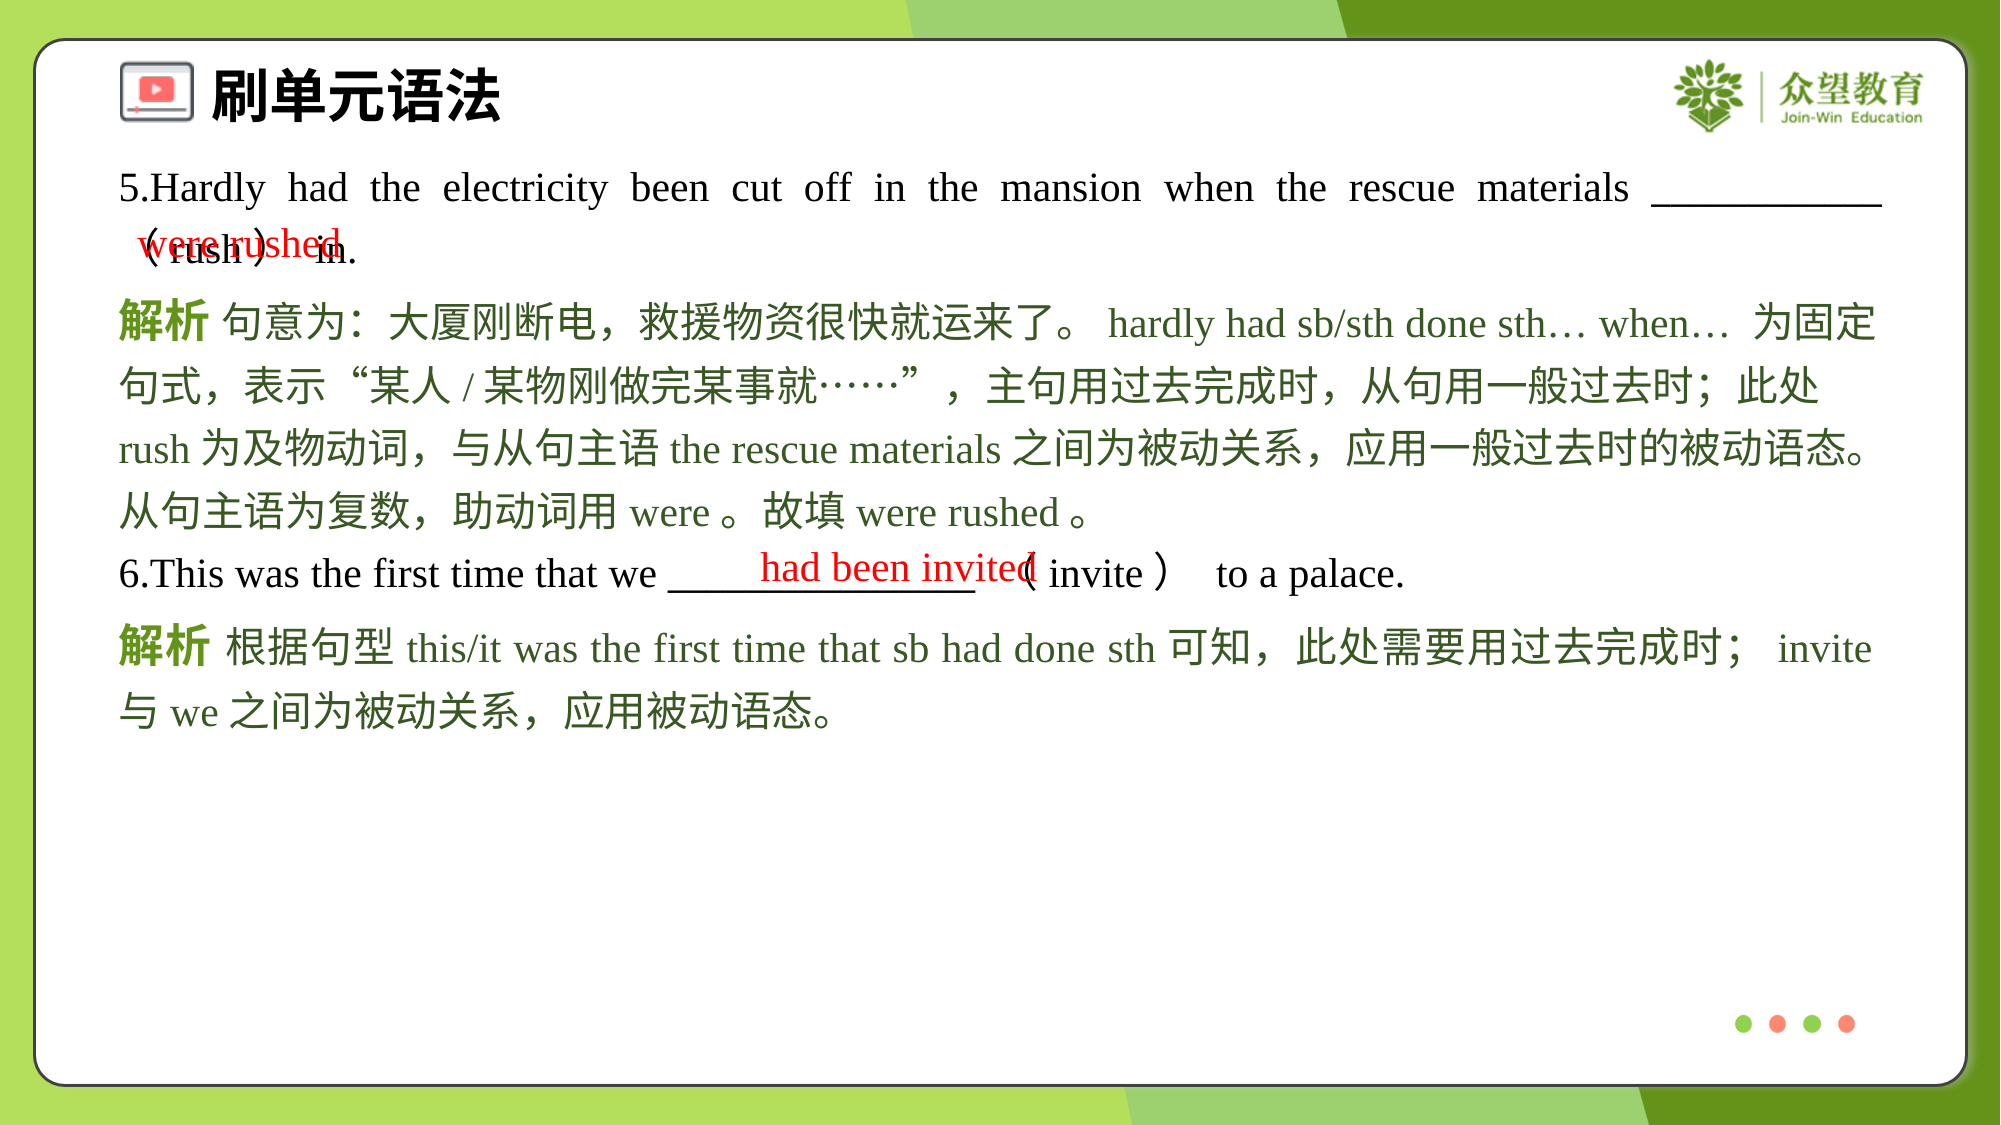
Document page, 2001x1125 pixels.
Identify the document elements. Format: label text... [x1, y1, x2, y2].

text_box had been invited [746, 527, 1052, 585]
picture [0, 0, 2000, 1125]
text_box 5.Hardly had the electricity been cut off in the mansion when the rescue materials ____________ （rush） in. [118, 146, 1883, 267]
text_box 解析 句意为：大厦刚断电，救援物资很快就运来了。hardly had sb/sth done sth… when… 为固定句式，表示“某人/某物刚做完某事就……”，主句用过去完成时，从句用一般过去时；此处rush为及物动词，与从句主语the rescue materials之间为被动关系，应用一般过去时的被动语态。从句主语为复数，助动词用were。故填were rushed。 [118, 278, 1883, 530]
text_box were rushed [128, 203, 351, 261]
text_box 解析 根据句型this/it was the first time that sb had done sth可知，此处需要用过去完成时；invite与we之间为被动关系，应用被动语态。 [118, 603, 1883, 730]
text_box 6.This was the first time that we ________________ （invite） to a palace. [118, 533, 1883, 591]
